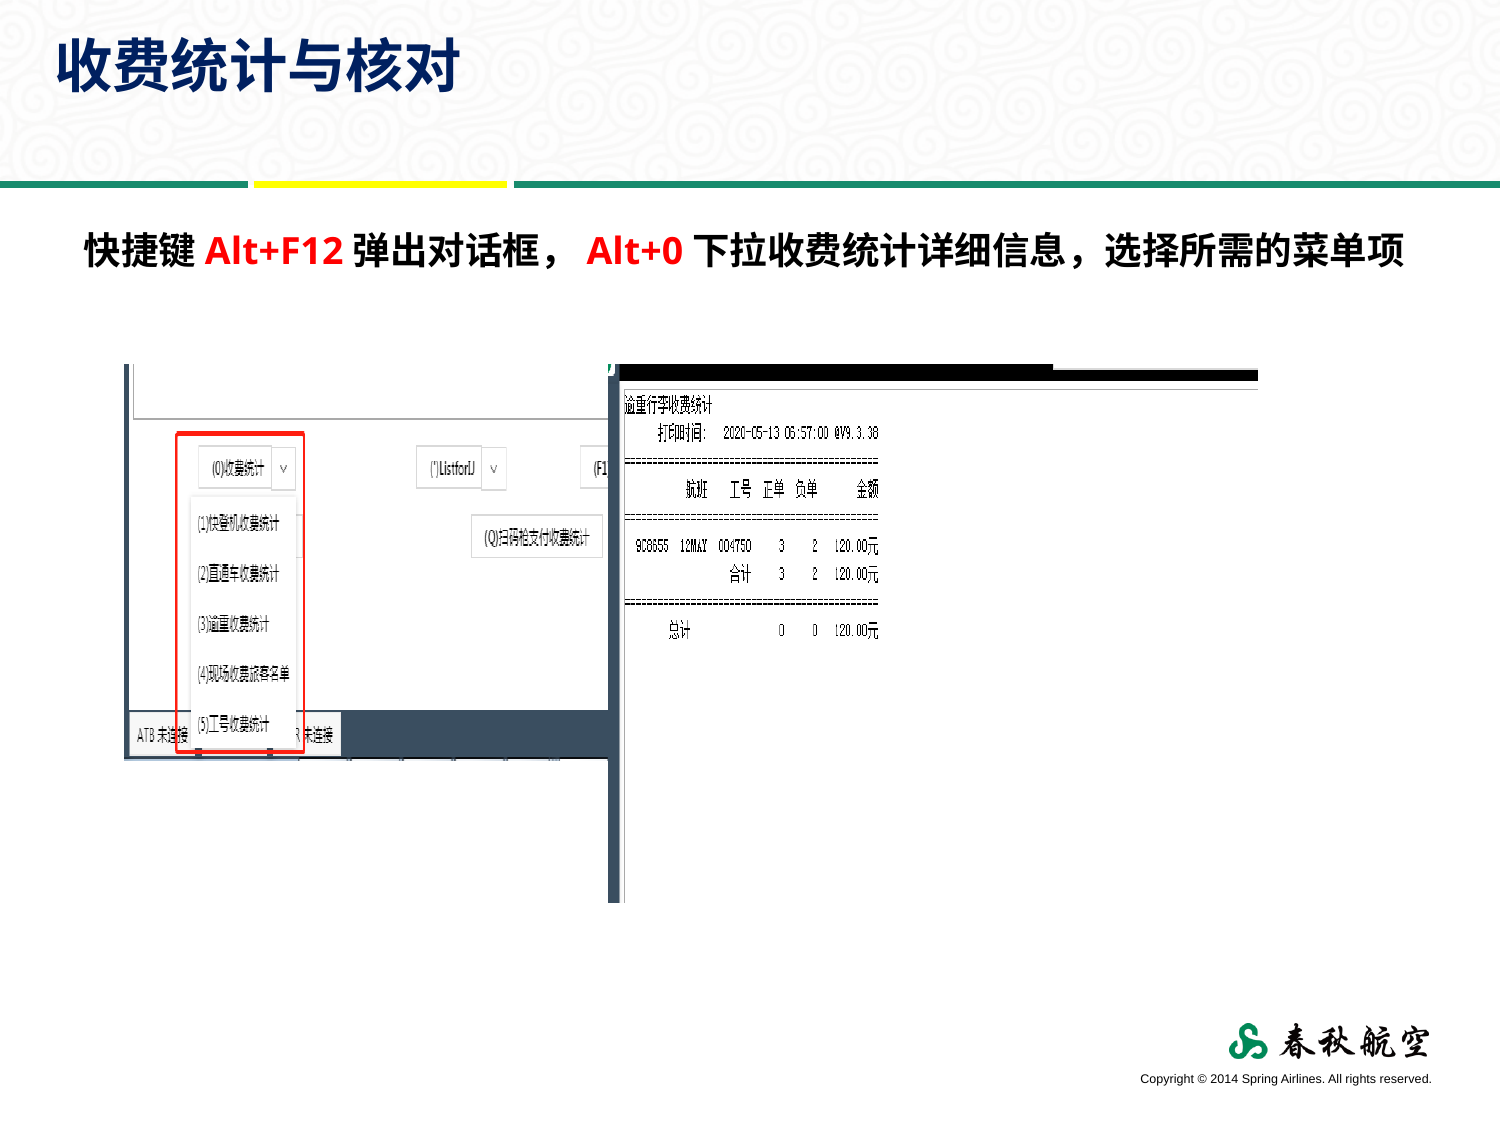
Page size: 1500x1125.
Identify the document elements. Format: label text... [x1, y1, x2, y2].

text_box 快捷键Alt+F12弹出对话框，Alt+0下拉收费统计详细信息，选择所需的菜单项 [64, 219, 1424, 280]
picture [123, 364, 1259, 903]
text_box 收费统计与核对 [39, 21, 1500, 108]
picture [1229, 1023, 1429, 1059]
